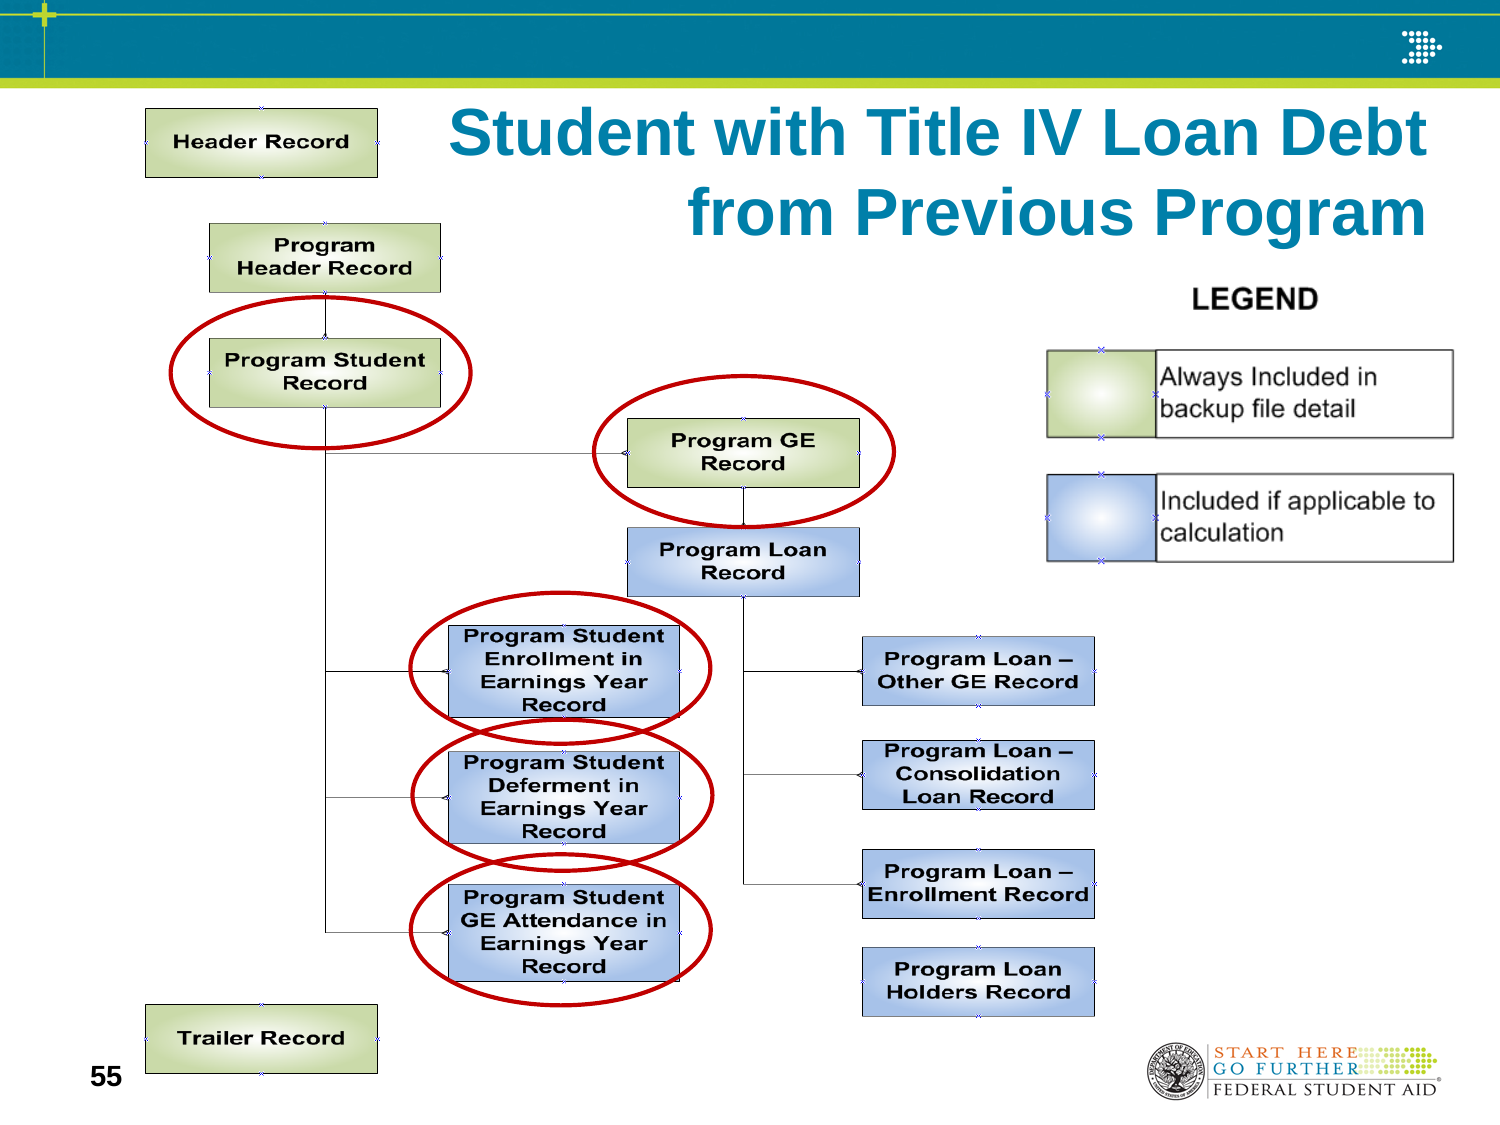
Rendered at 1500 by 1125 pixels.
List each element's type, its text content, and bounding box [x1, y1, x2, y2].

slide_number 55 [74, 1049, 388, 1125]
picture [0, 78, 1500, 1125]
picture [1424, 32, 1428, 42]
picture [0, 3, 1500, 26]
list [129, 99, 1113, 1088]
title Student with Title IV Loan Debt from Previous Program [1117, 112, 1444, 226]
